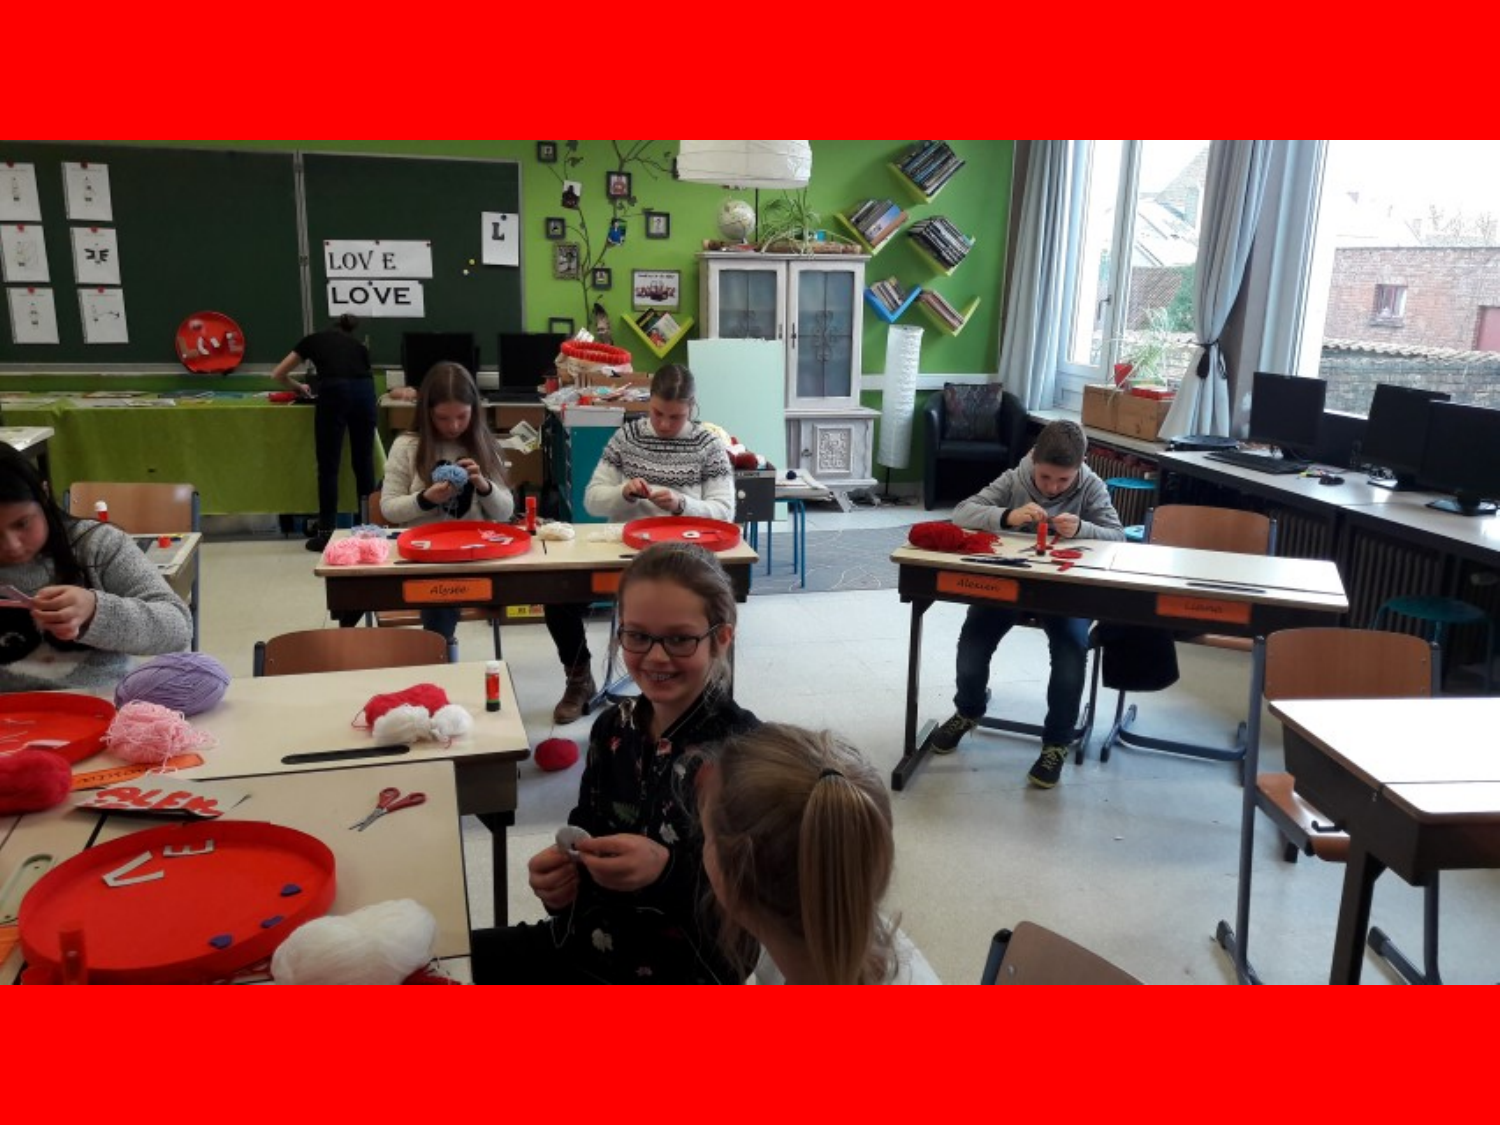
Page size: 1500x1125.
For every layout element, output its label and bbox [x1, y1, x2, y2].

picture [0, 140, 1500, 985]
